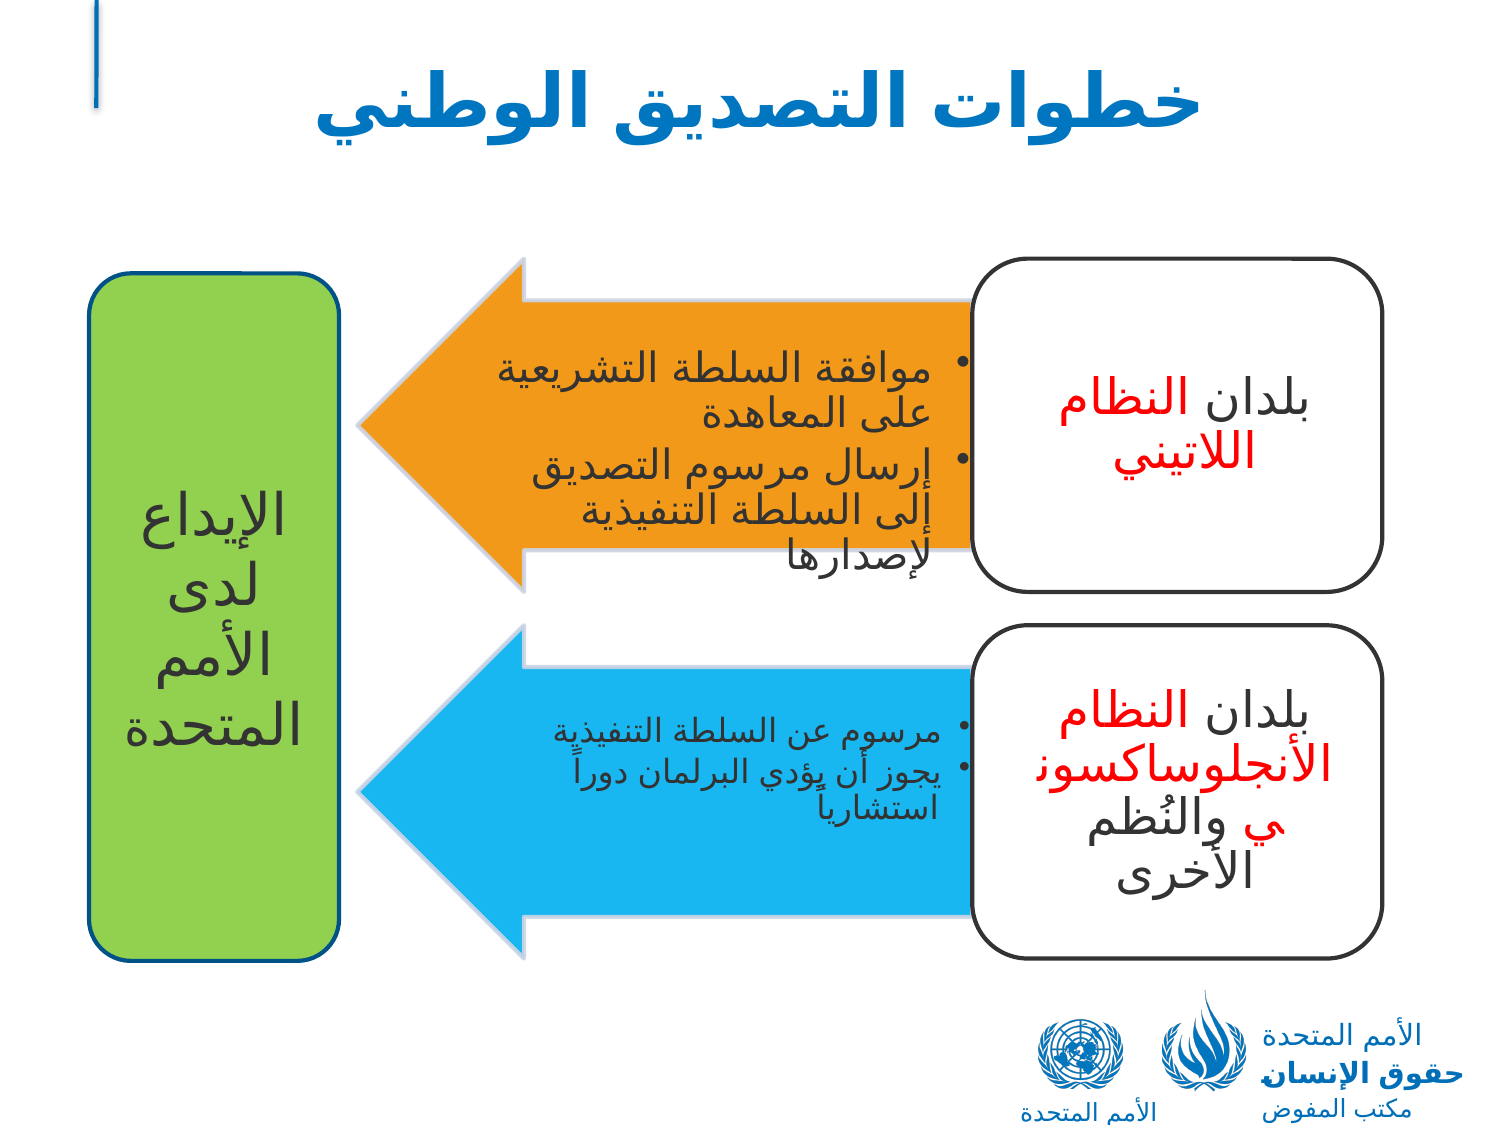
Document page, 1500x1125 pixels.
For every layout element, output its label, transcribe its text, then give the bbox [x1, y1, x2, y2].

text_box الأمم المتحدة [982, 1089, 1195, 1125]
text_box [357, 258, 1383, 959]
title خطوات التصديق الوطني [42, 45, 1478, 224]
text_box الإيداع لدى الأمم المتحدة [86, 271, 342, 963]
text_box الأمم المتحدة حقوق الإنسان مكتب المفوض السامي [1246, 1009, 1500, 1098]
picture [1037, 990, 1457, 1107]
